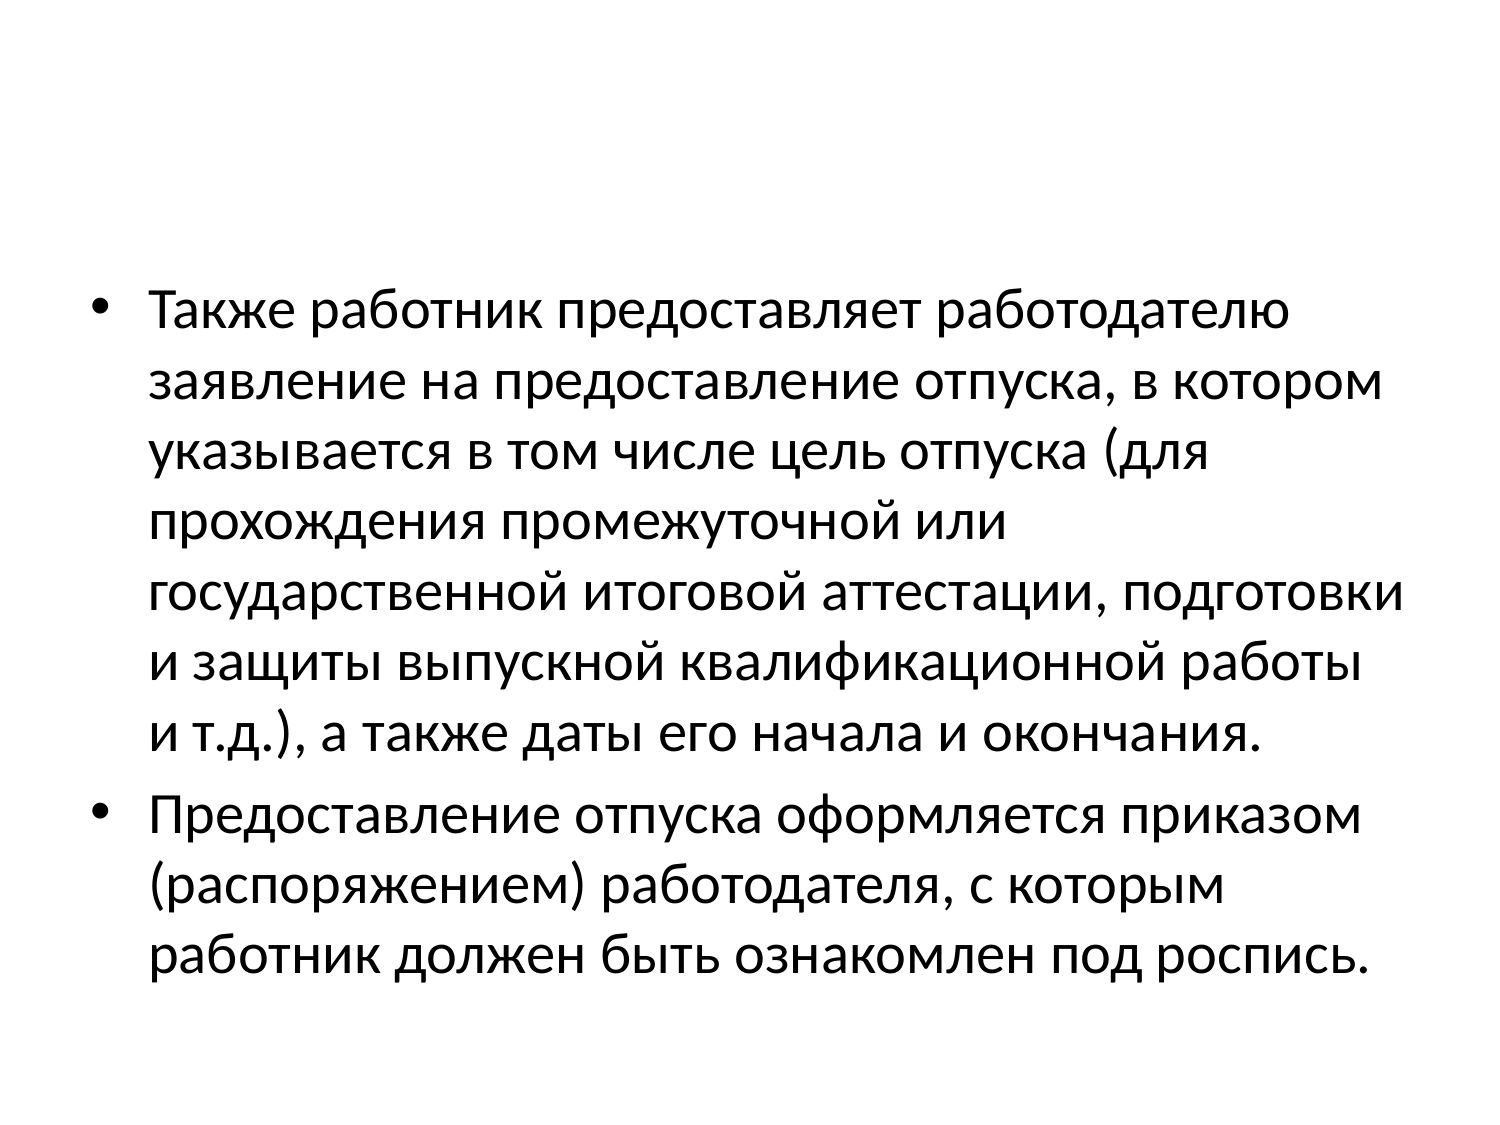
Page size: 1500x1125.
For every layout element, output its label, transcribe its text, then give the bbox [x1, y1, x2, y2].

list Также работник предоставляет работодателю заявление на предоставление отпуска, в котором указывается в том числе цель отпуска (для прохождения промежуточной или государственной итоговой аттестации, подготовки и защиты выпускной квалификационной работы и т.д.), а также даты его начала и окончания. Предоставление отпуска оформляется приказом (распоряжением) работодателя, с которым работник должен быть ознакомлен под роспись. [75, 262, 1425, 1005]
